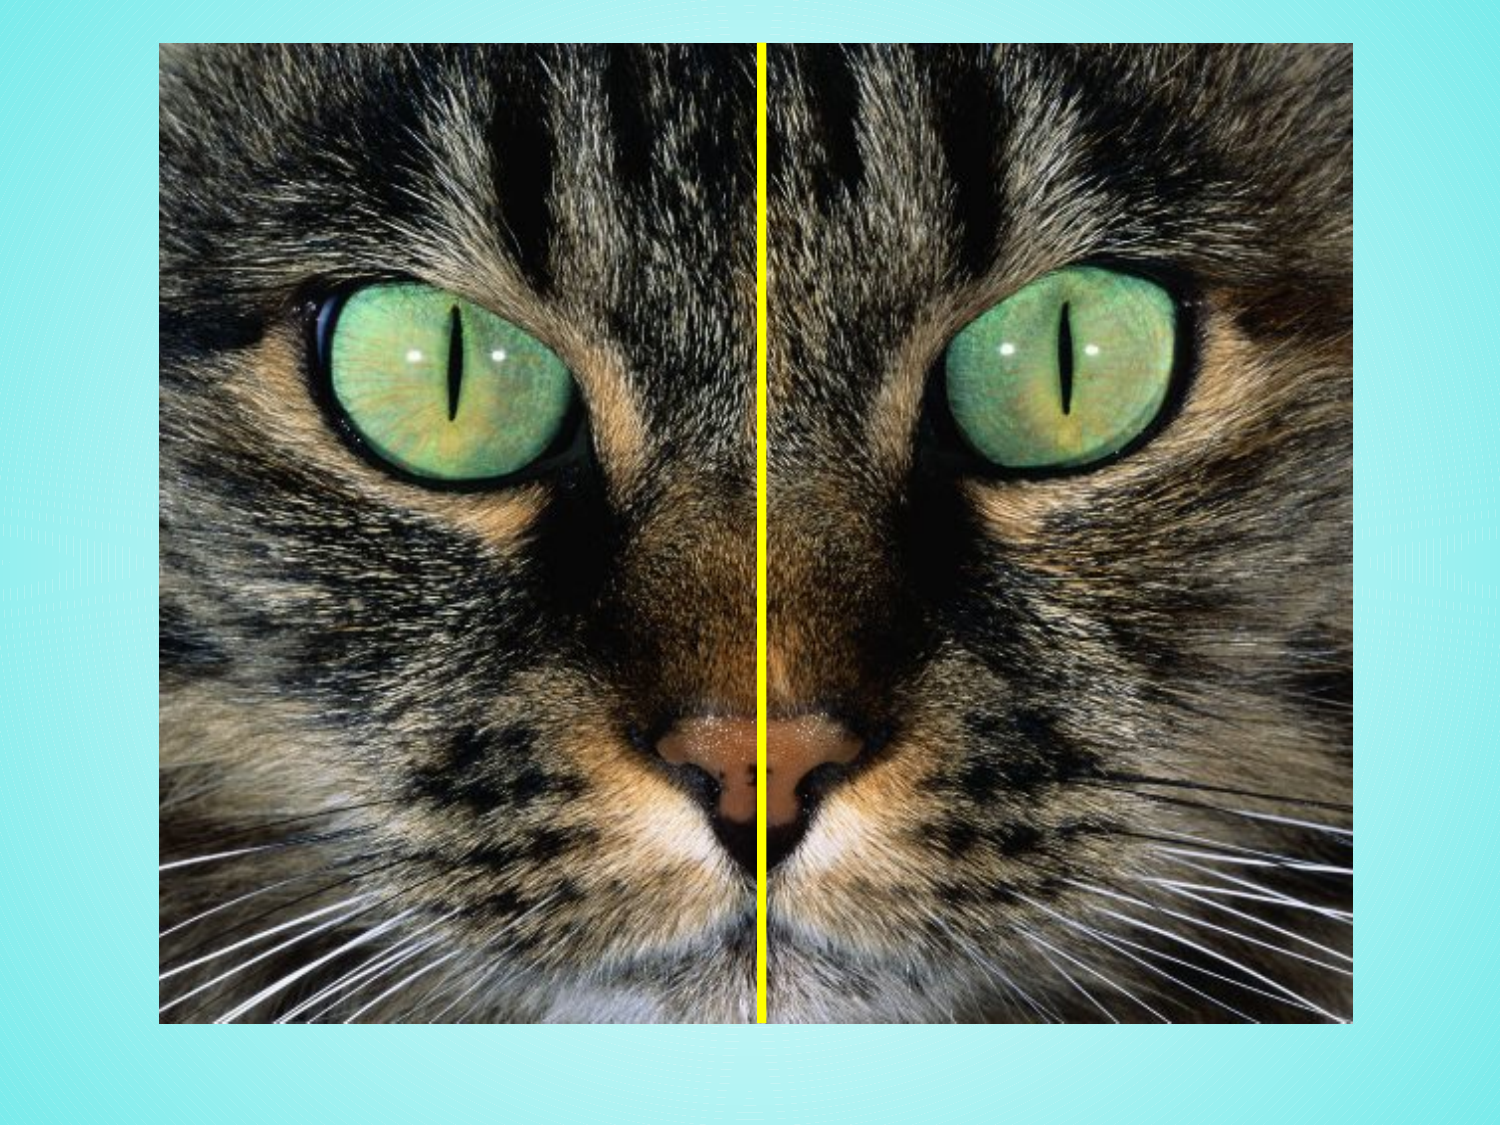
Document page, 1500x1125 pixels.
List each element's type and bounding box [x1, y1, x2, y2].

picture [159, 43, 1353, 1024]
